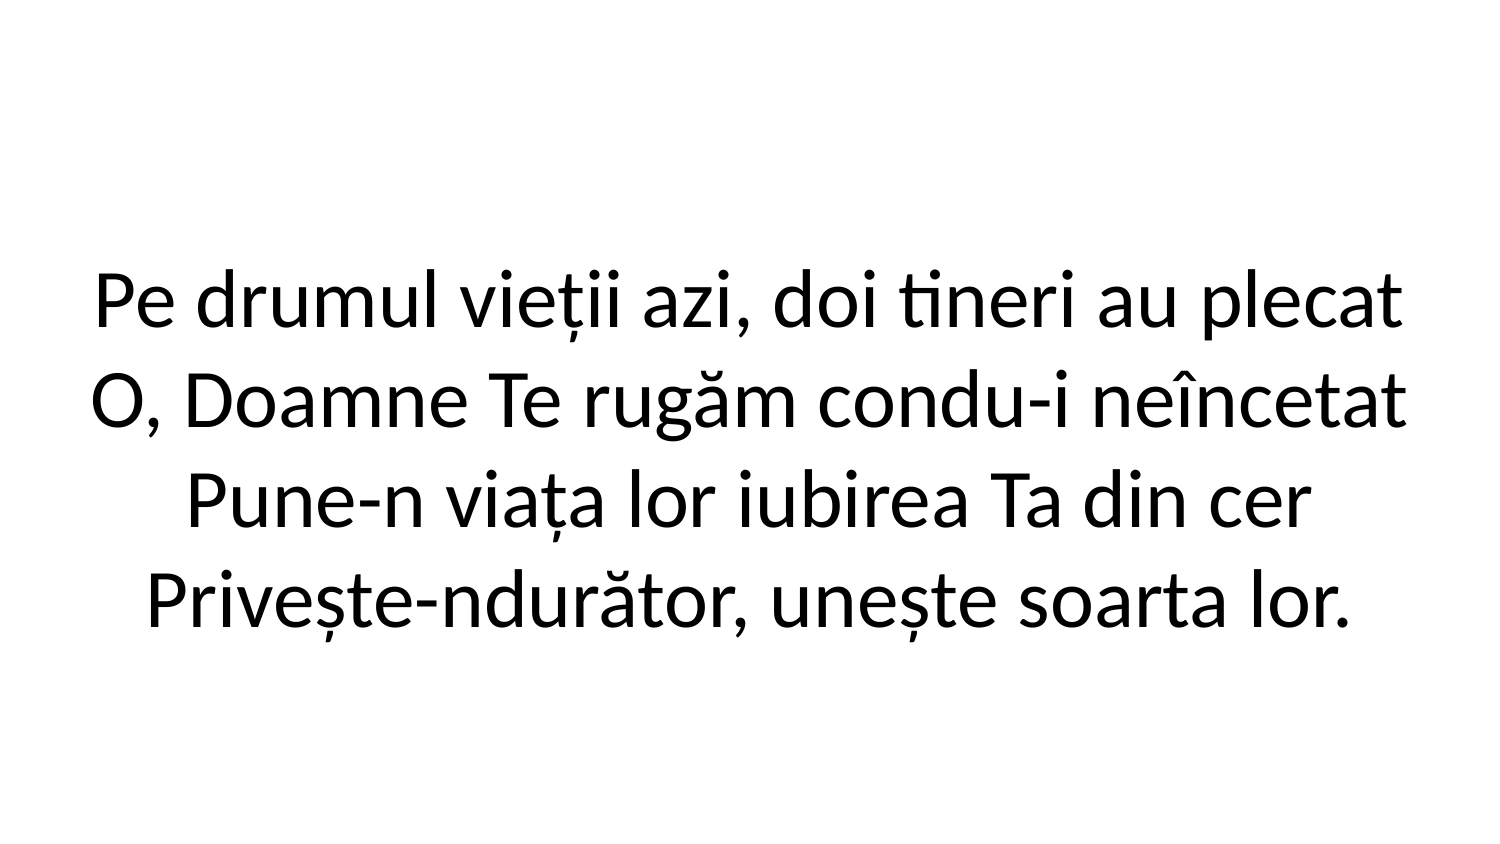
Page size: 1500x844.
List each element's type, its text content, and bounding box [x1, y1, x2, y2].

text_box Pe drumul vieții azi, doi tineri au plecat O, Doamne Te rugăm condu-i neîncetat Pune-n viața lor iubirea Ta din cer Privește-ndurător, unește soarta lor. [75, 192, 1425, 652]
